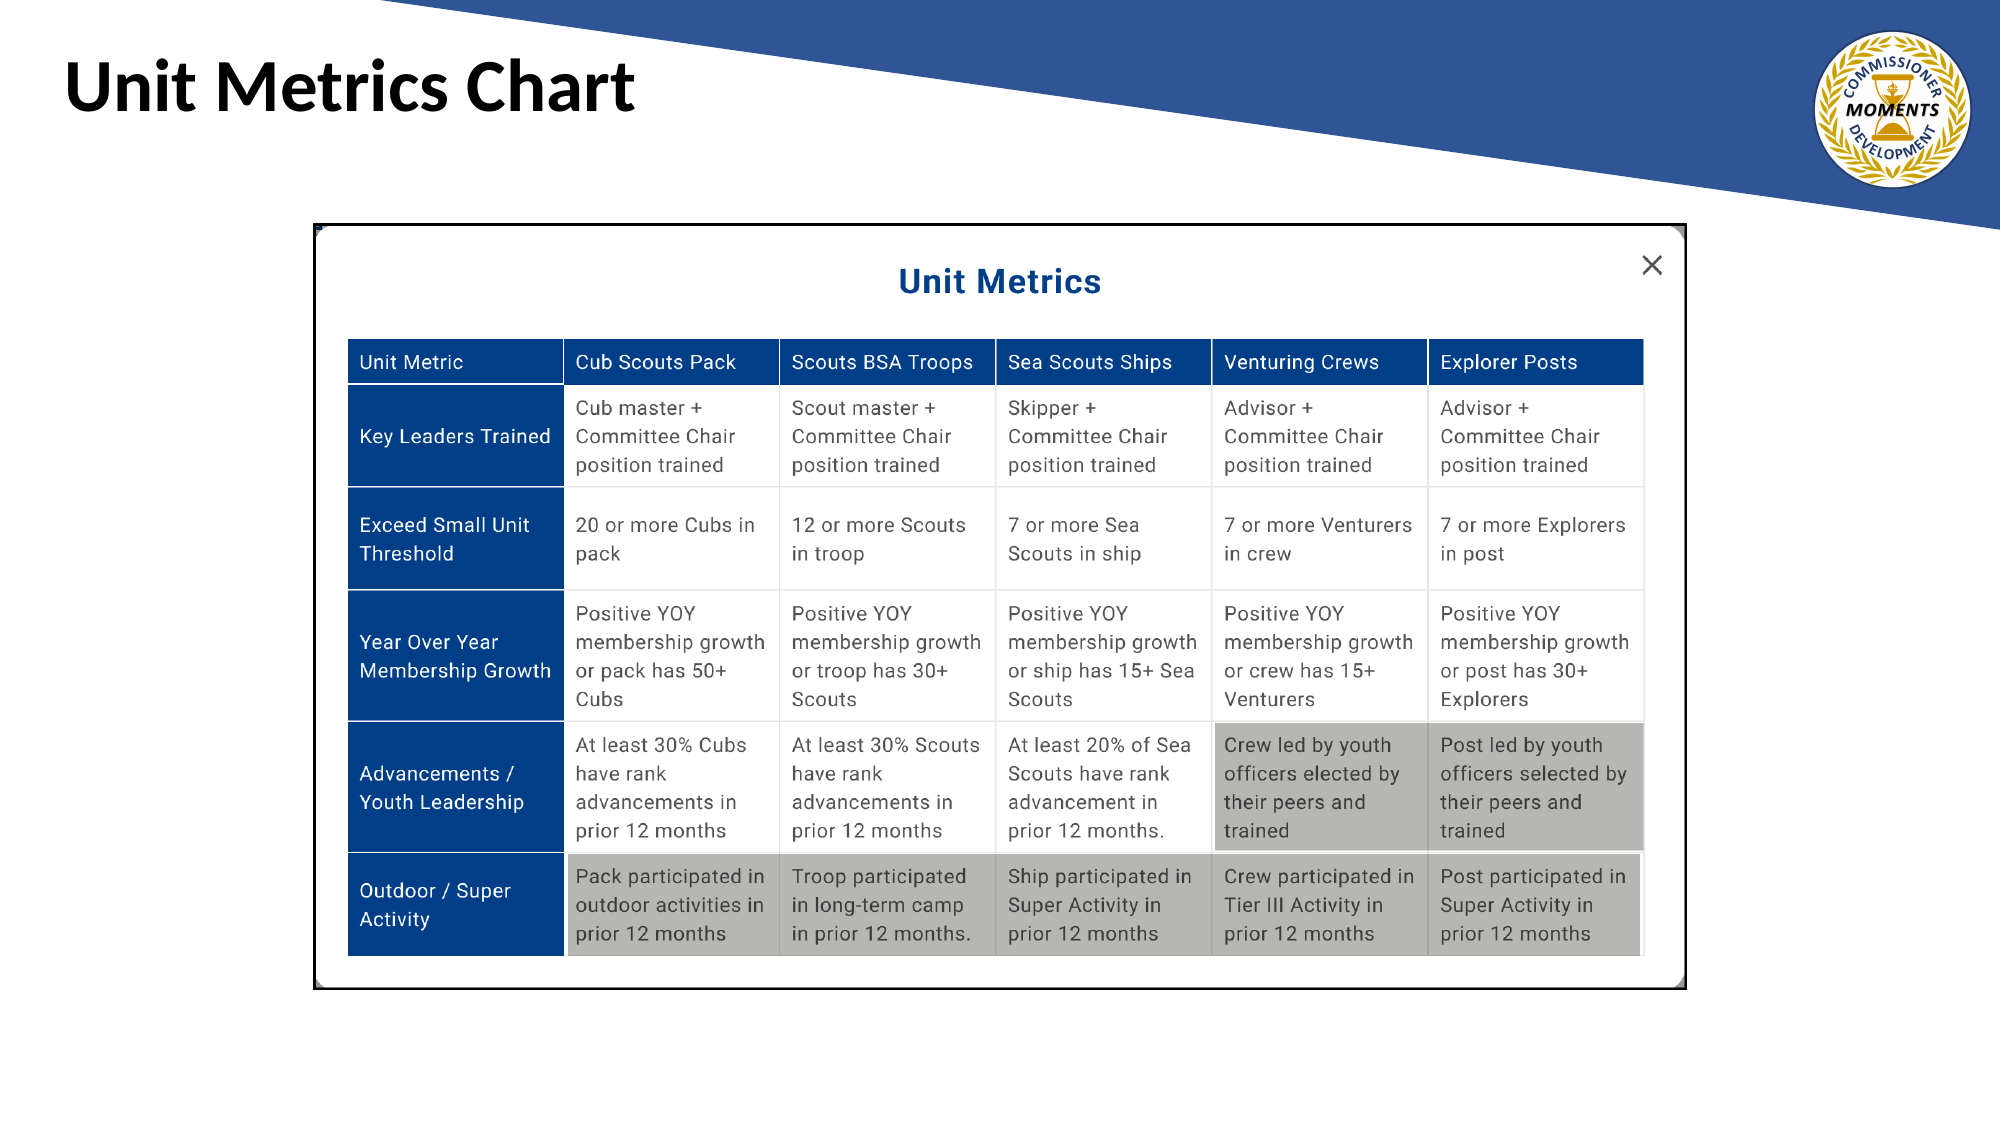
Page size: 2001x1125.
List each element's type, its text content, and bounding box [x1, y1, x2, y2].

picture [313, 223, 1687, 990]
picture [1813, 30, 1972, 189]
text_box Unit Metrics Chart [49, 29, 658, 135]
